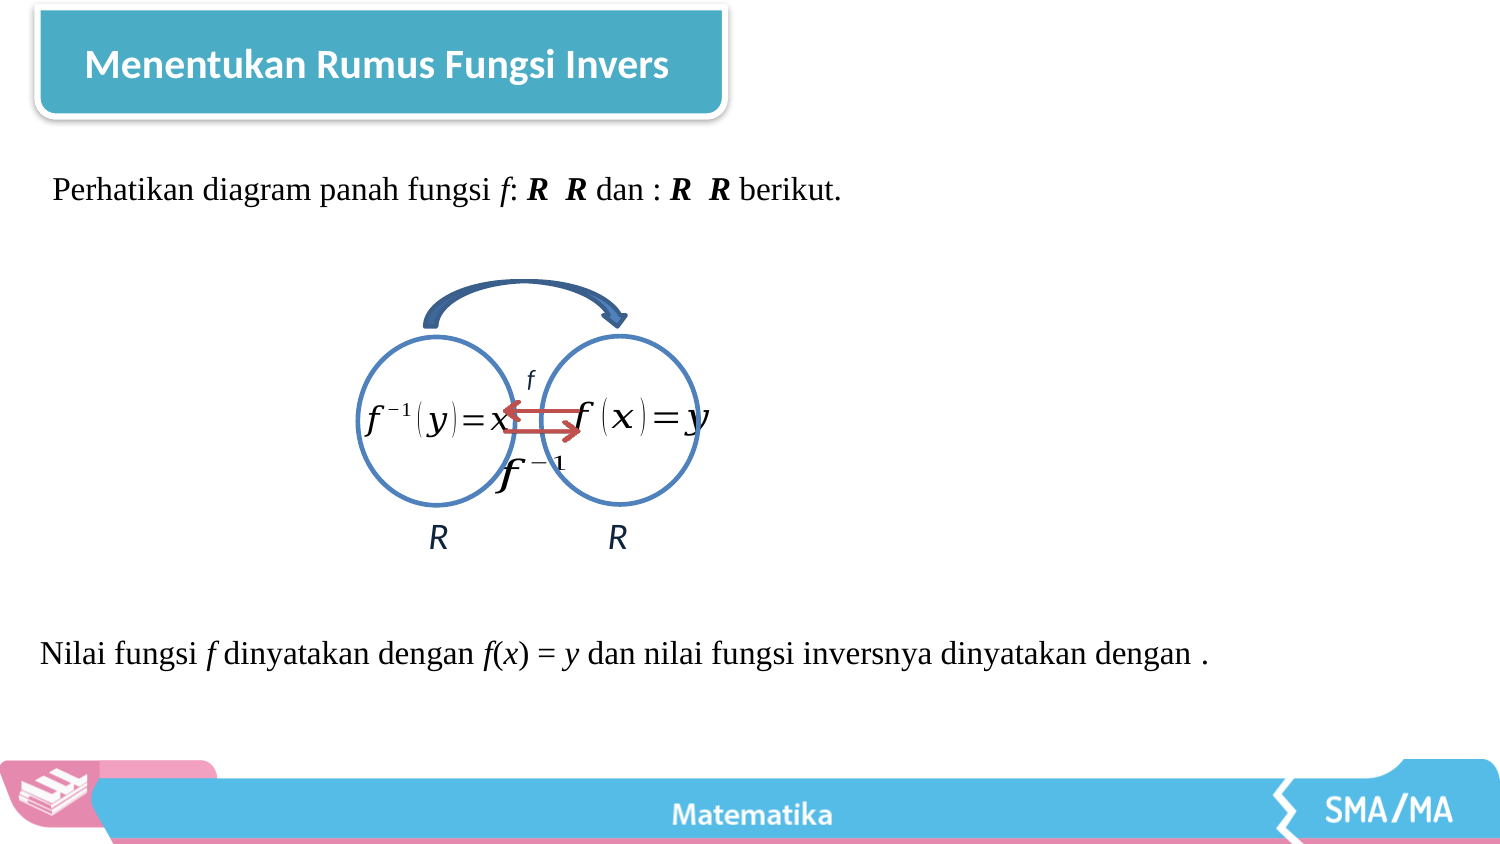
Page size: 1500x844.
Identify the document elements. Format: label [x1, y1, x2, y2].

text_box [37, 6, 726, 117]
picture [0, 759, 1500, 844]
text_box [357, 280, 713, 566]
